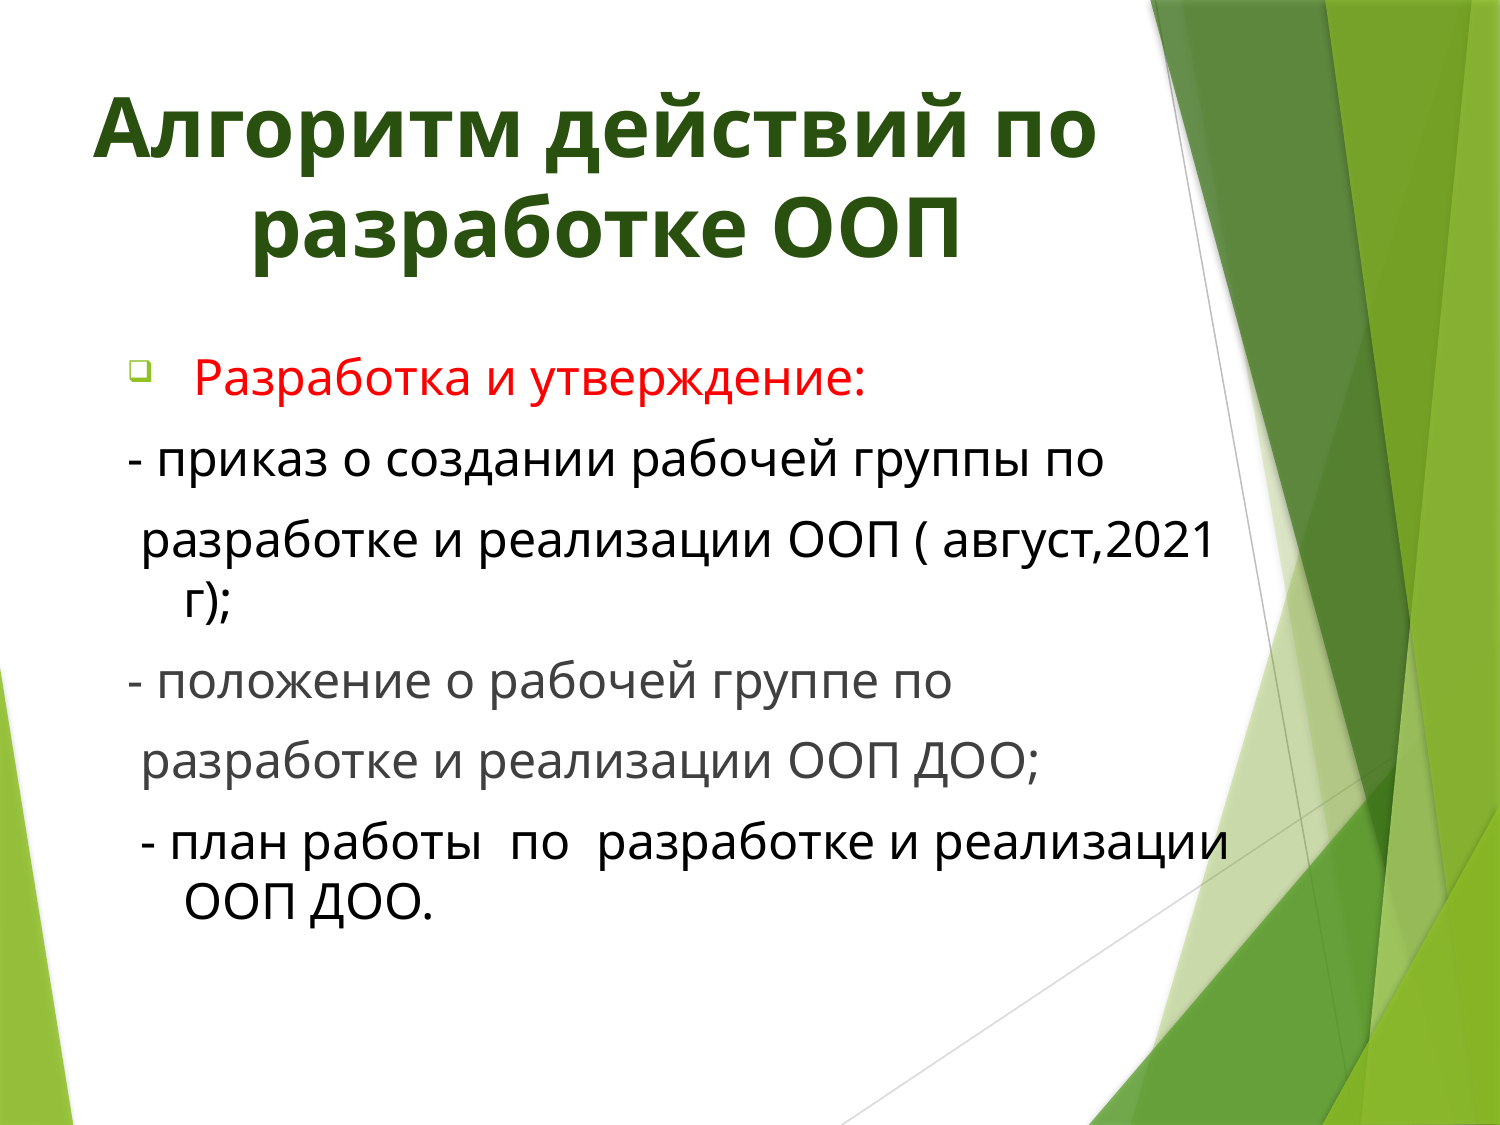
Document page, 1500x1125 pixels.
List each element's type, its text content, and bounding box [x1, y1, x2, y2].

title Алгоритм действий по разработке ООП [64, 66, 1128, 254]
list Разработка и утверждение: - приказ о создании рабочей группы по разработке и реализации ООП ( август,2021 г); - положение о рабочей группе по разработке и реализации ООП ДОО; - план работы по разработке и реализации ООП ДОО. [112, 338, 1270, 1018]
